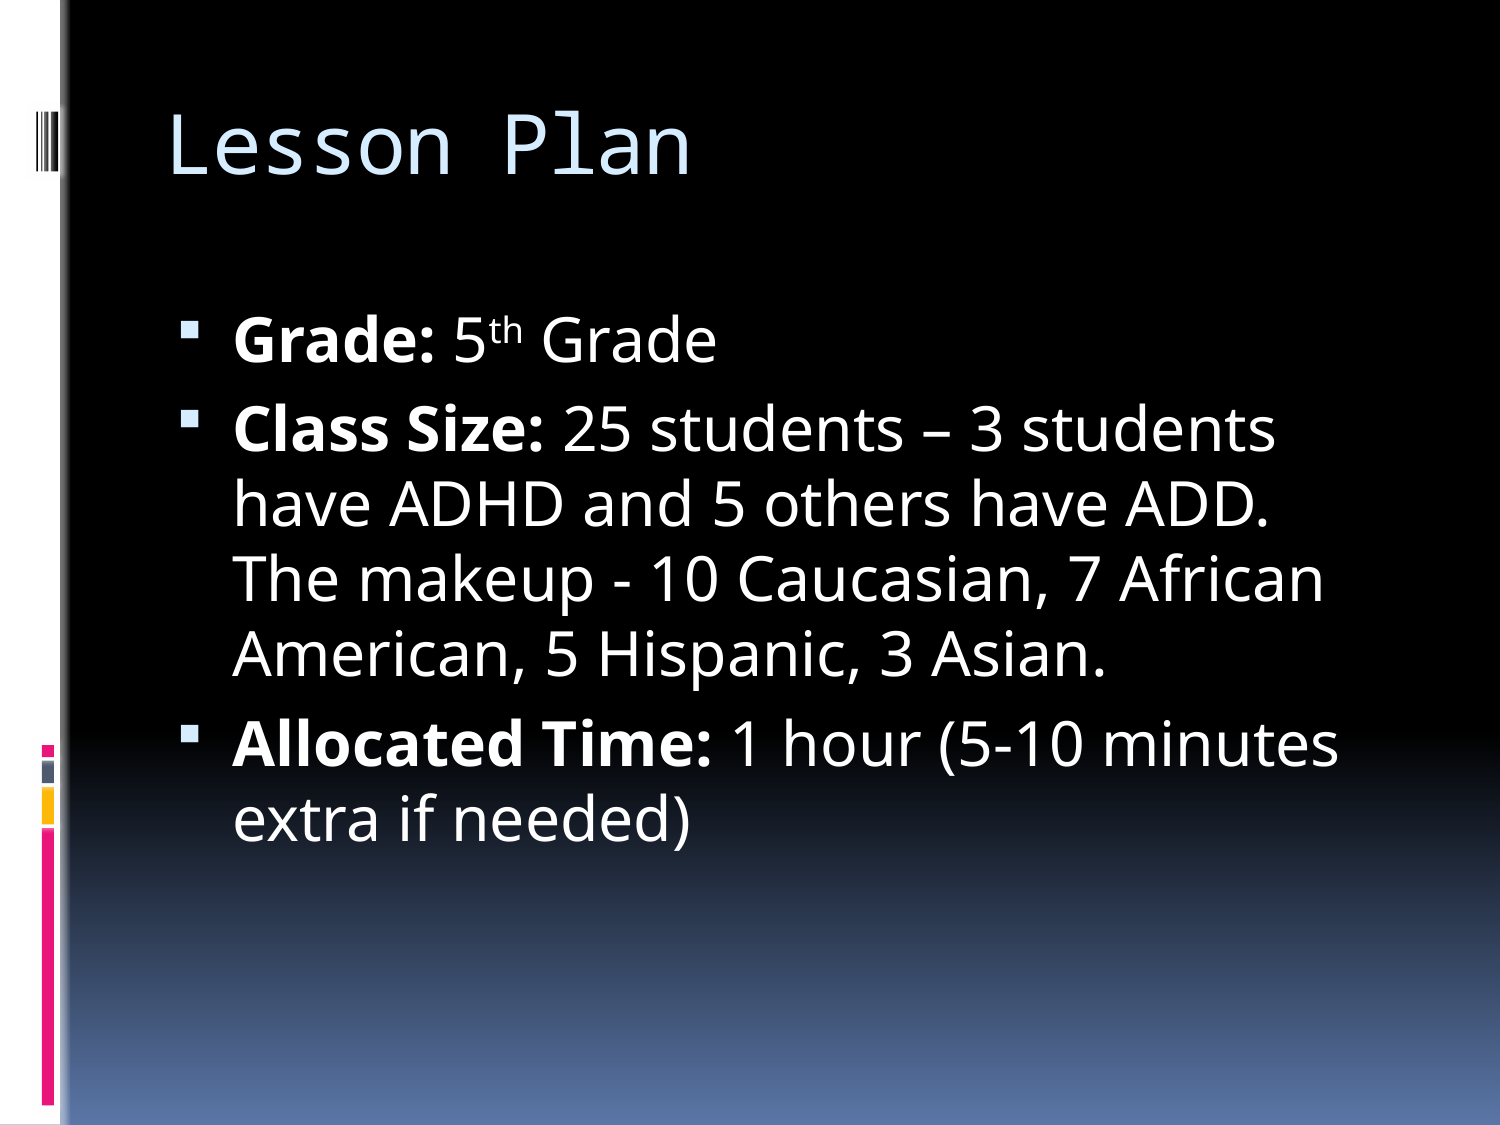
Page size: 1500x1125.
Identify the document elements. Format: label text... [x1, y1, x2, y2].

title Lesson Plan [150, 83, 1425, 234]
list Grade: 5th Grade Class Size: 25 students – 3 students have ADHD and 5 others have ADD. The makeup - 10 Caucasian, 7 African American, 5 Hispanic, 3 Asian. Allocated Time: 1 hour (5-10 minutes extra if needed) [150, 292, 1425, 1043]
